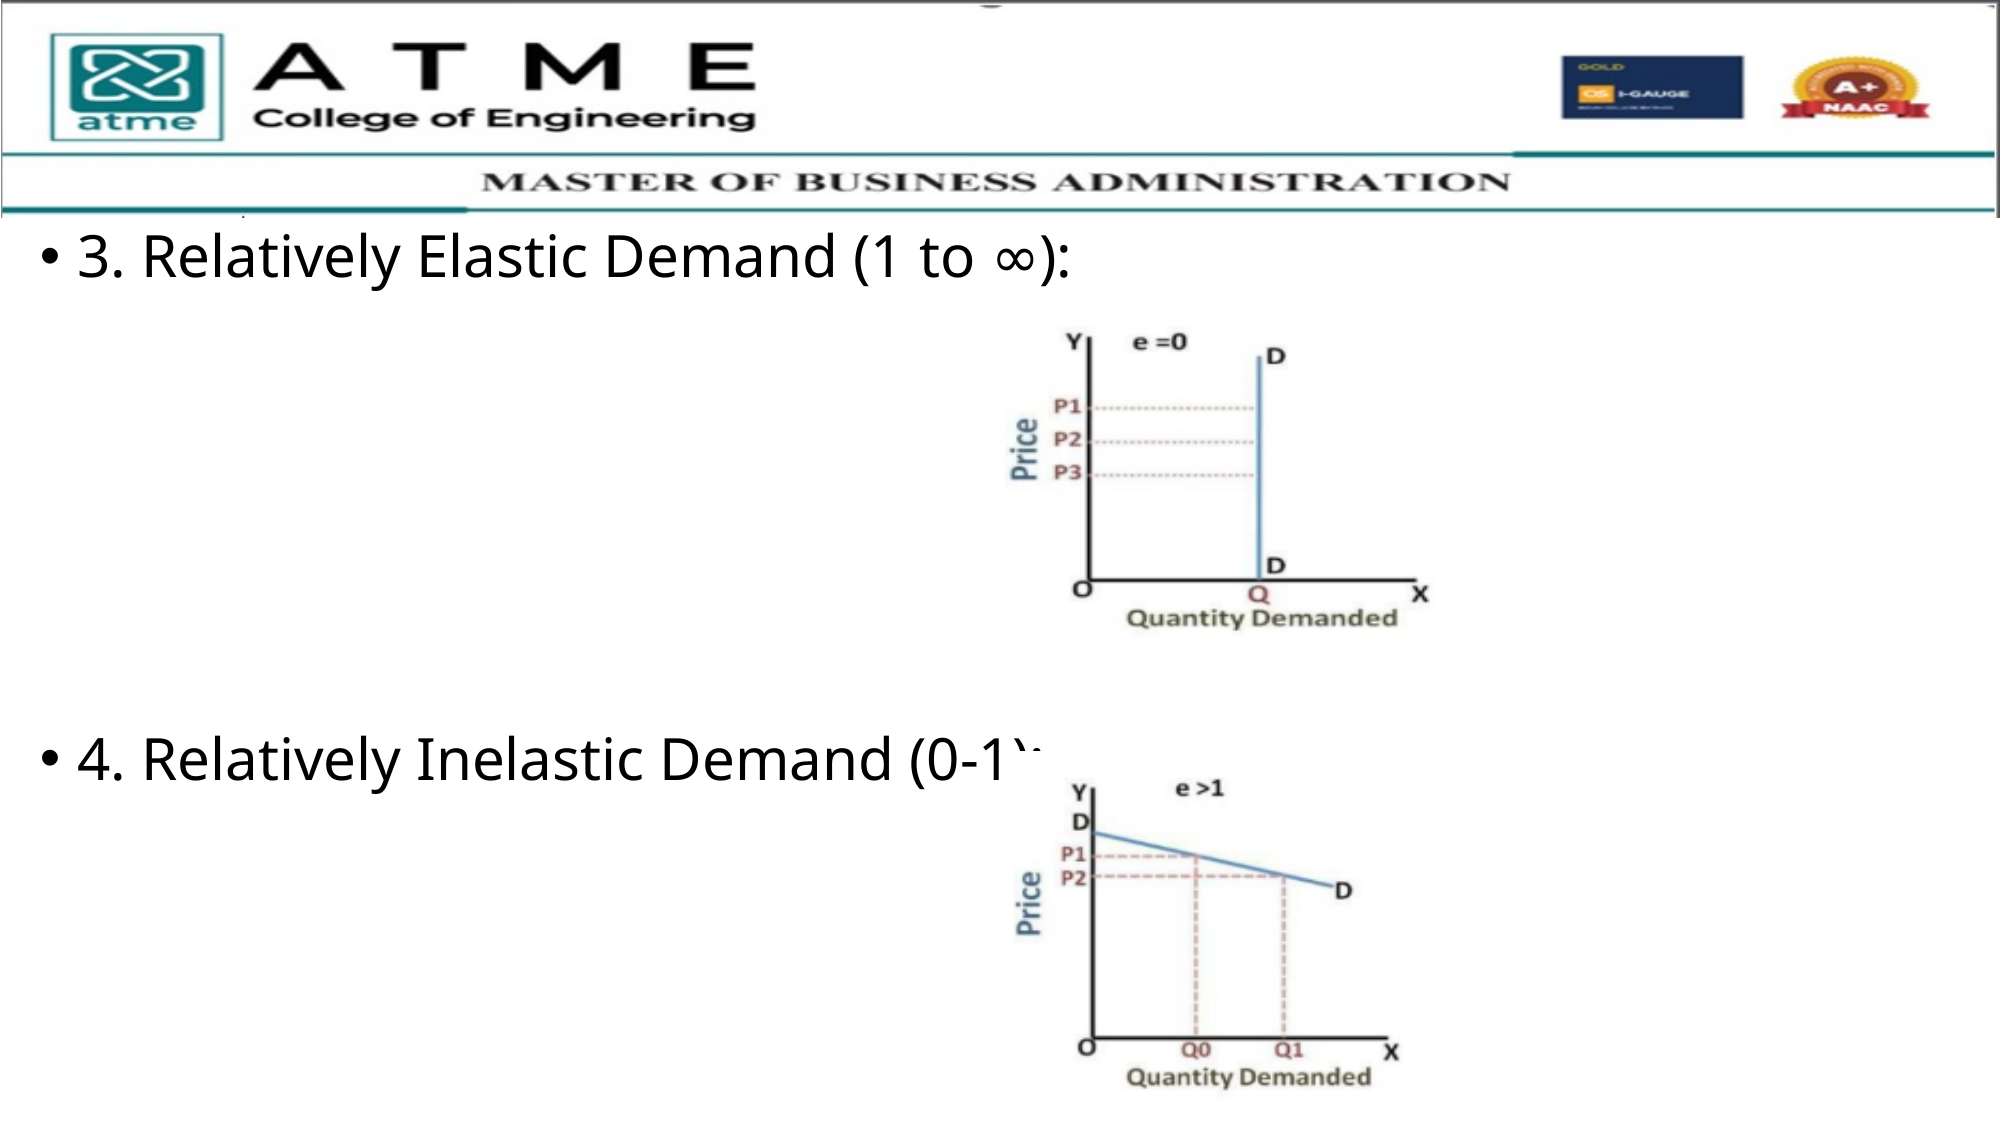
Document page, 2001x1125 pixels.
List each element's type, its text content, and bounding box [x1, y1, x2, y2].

picture [1, 0, 2000, 218]
picture [989, 303, 1457, 640]
list 3. Relatively Elastic Demand (1 to ∞): 4. Relatively Inelastic Demand (0-1): [24, 219, 1984, 1108]
picture [1003, 751, 1443, 1108]
